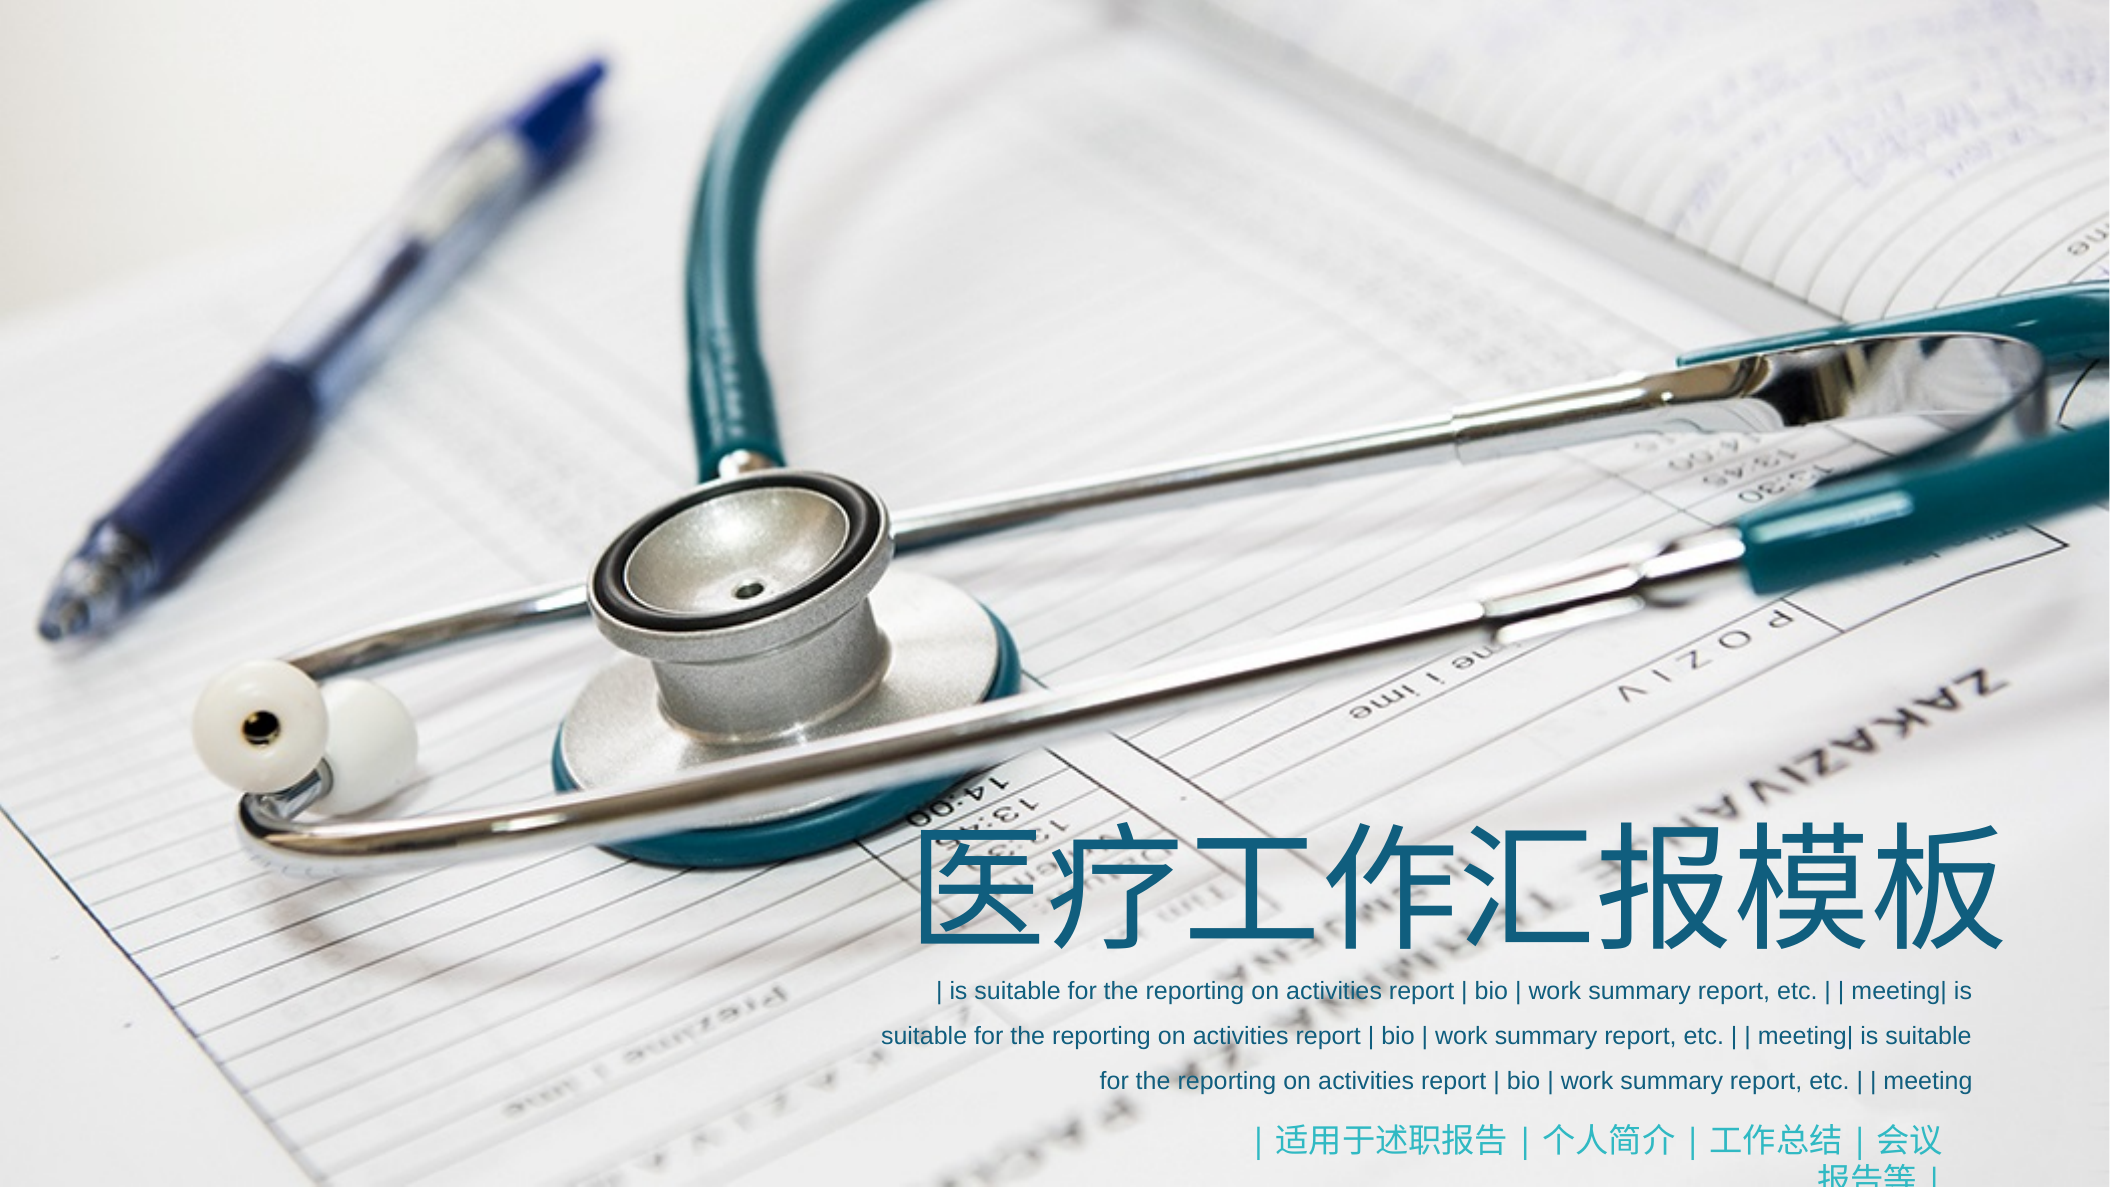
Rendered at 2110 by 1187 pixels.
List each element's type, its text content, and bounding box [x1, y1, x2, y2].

text_box 医疗工作汇报模板 [757, 794, 2024, 974]
text_box | is suitable for the reporting on activities report | bio | work summary report, etc. | | meeting| is suitable for the reporting on activities report | bio | work summary report, etc. | | meeting| is suitable for the reporting on activities report | bio | work summary report, etc. | | meeting [853, 974, 1990, 1102]
text_box |适用于述职报告|个人简介|工作总结|会议报告等| [1208, 1111, 1959, 1187]
text_box [0, 0, 2110, 1187]
